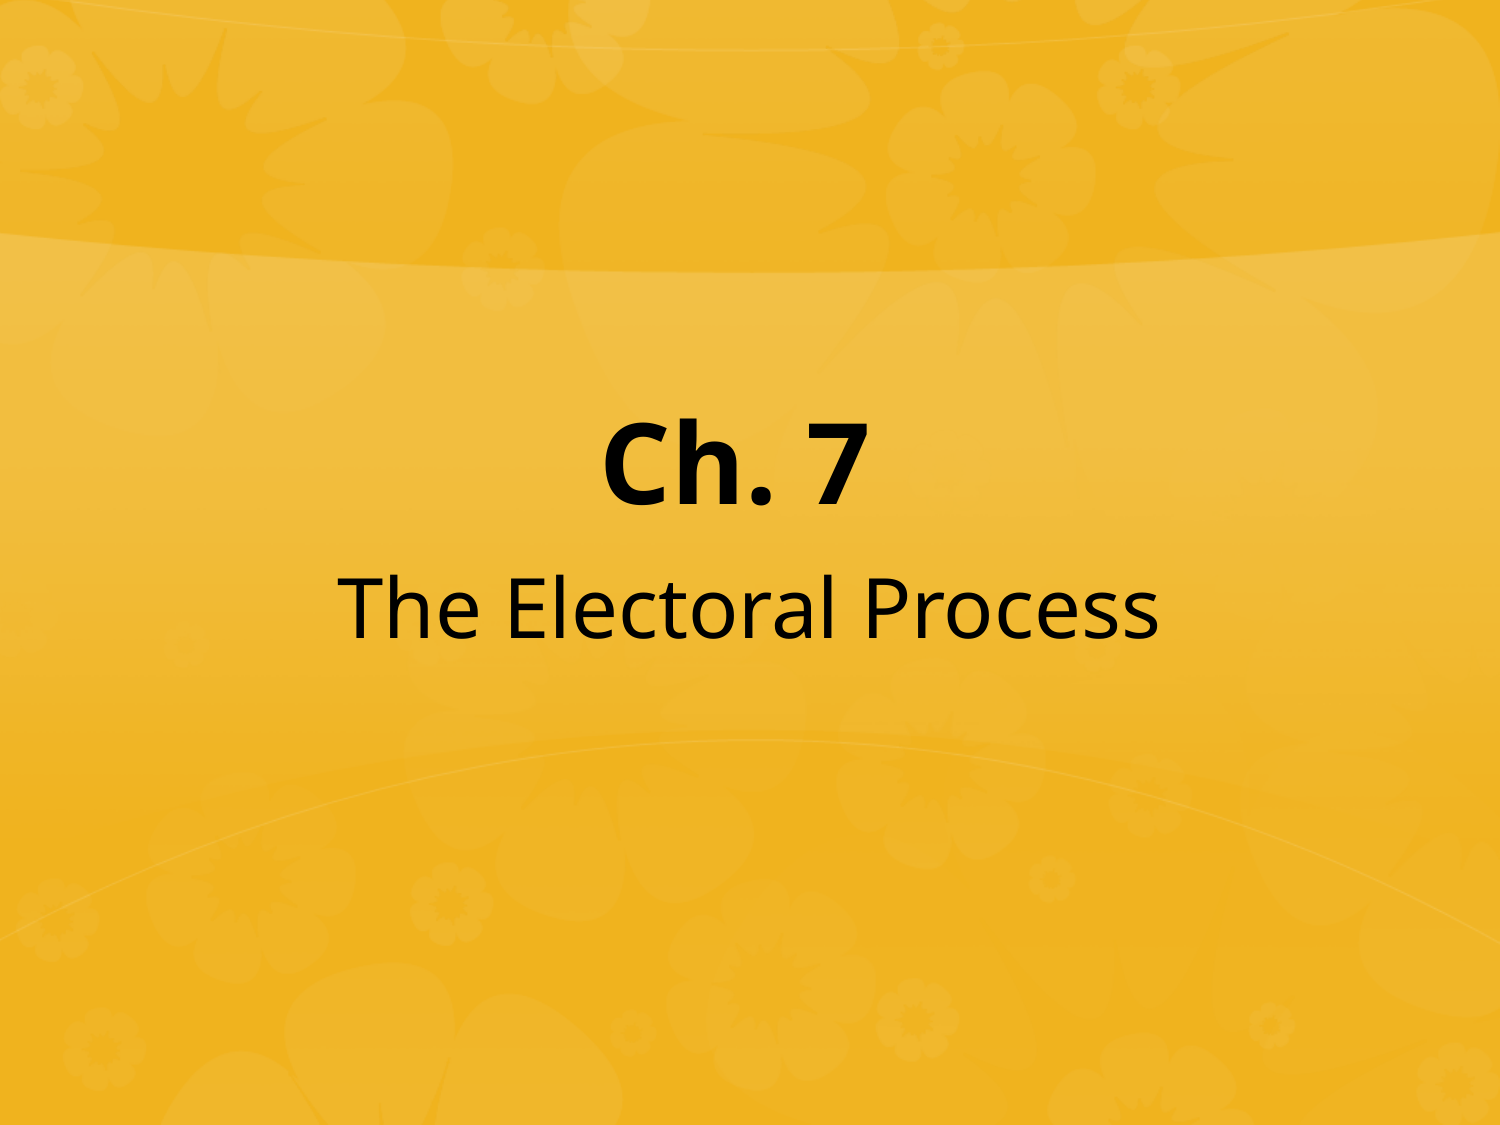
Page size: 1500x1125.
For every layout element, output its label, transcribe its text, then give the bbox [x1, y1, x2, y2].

subtitle The Electoral Process [127, 537, 1372, 825]
title Ch. 7 [127, 261, 1372, 537]
picture [0, 0, 1500, 1125]
